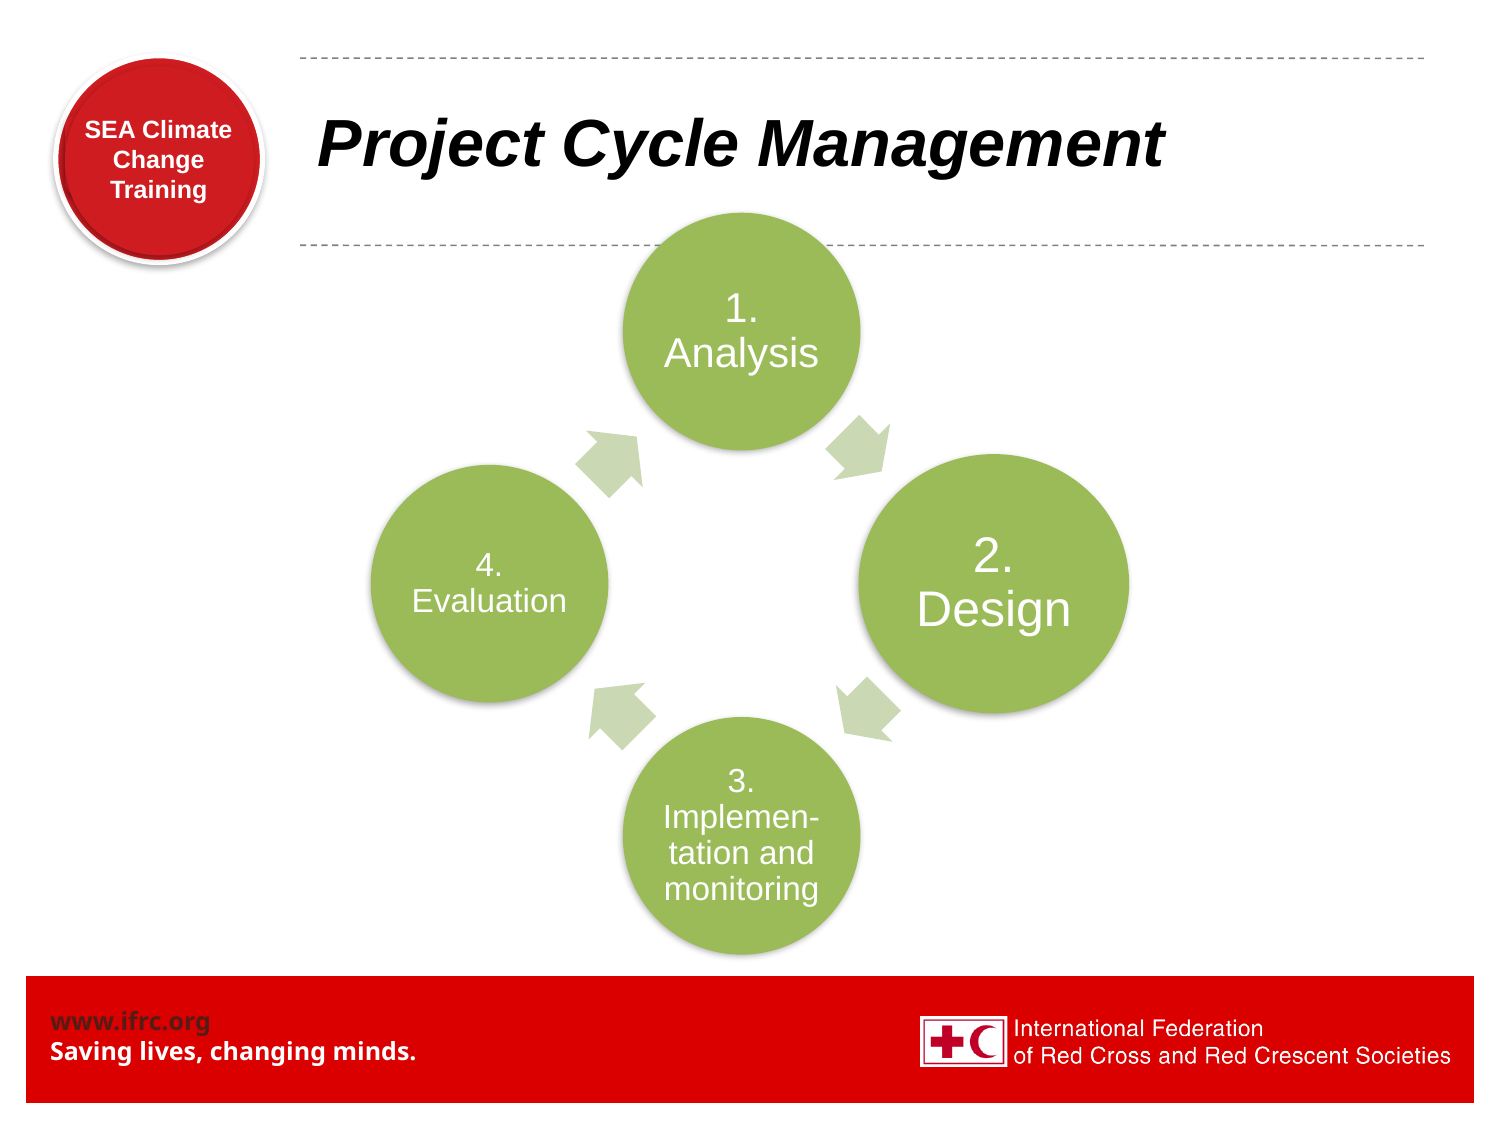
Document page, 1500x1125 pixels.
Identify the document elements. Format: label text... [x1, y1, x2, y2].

title Project Cycle Management [302, 46, 1391, 210]
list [74, 212, 1426, 956]
picture [920, 1016, 1450, 1067]
